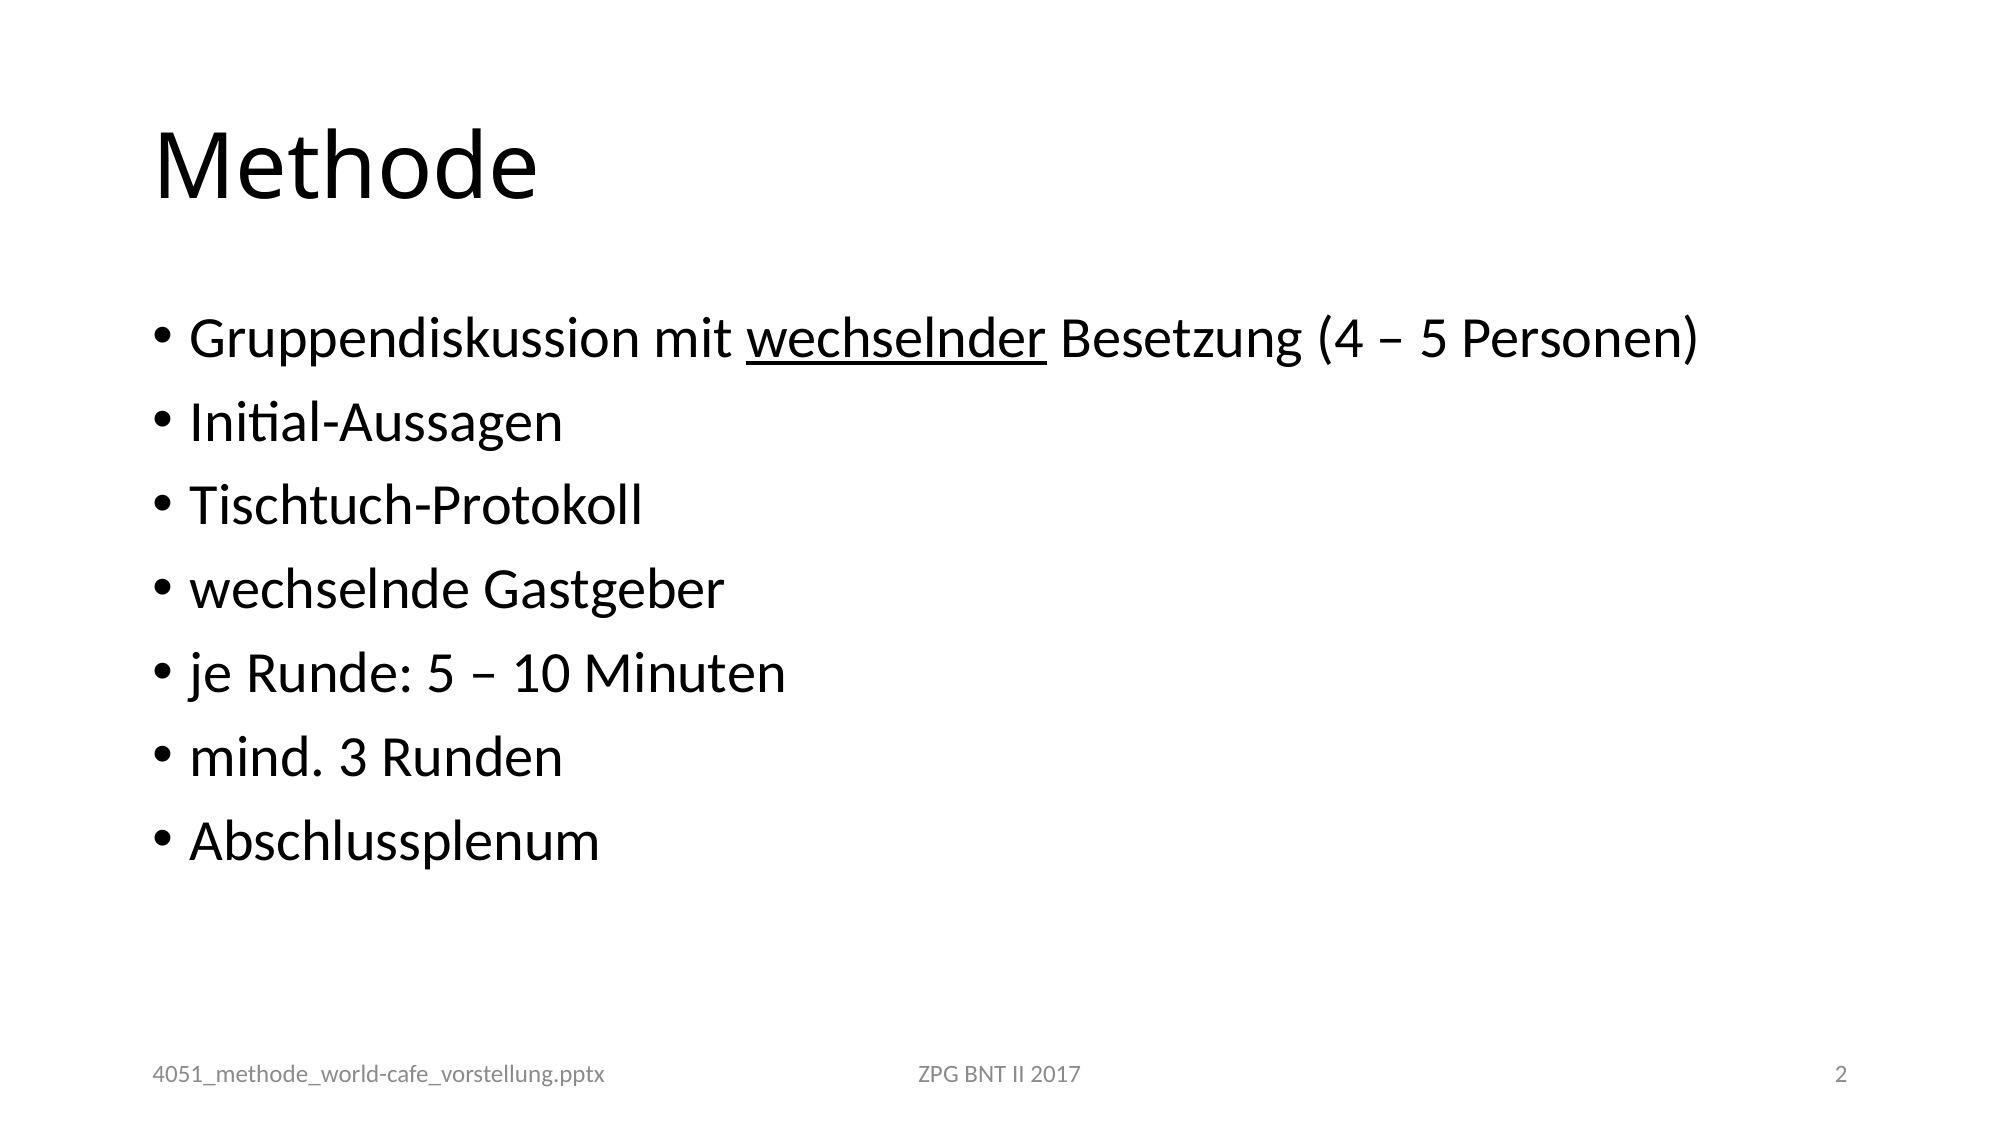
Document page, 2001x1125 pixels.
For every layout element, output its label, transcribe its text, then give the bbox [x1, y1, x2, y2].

slide_number 2 [1412, 1042, 1863, 1103]
footer ZPG BNT II 2017 [662, 1042, 1338, 1103]
title Methode [137, 59, 1863, 278]
slide_number 4051_methode_world-cafe_vorstellung.pptx [137, 1042, 662, 1103]
list Gruppendiskussion mit wechselnder Besetzung (4 – 5 Personen) Initial-Aussagen Tischtuch-Protokoll wechselnde Gastgeber je Runde: 5 – 10 Minuten mind. 3 Runden Abschlussplenum [137, 299, 1863, 1014]
